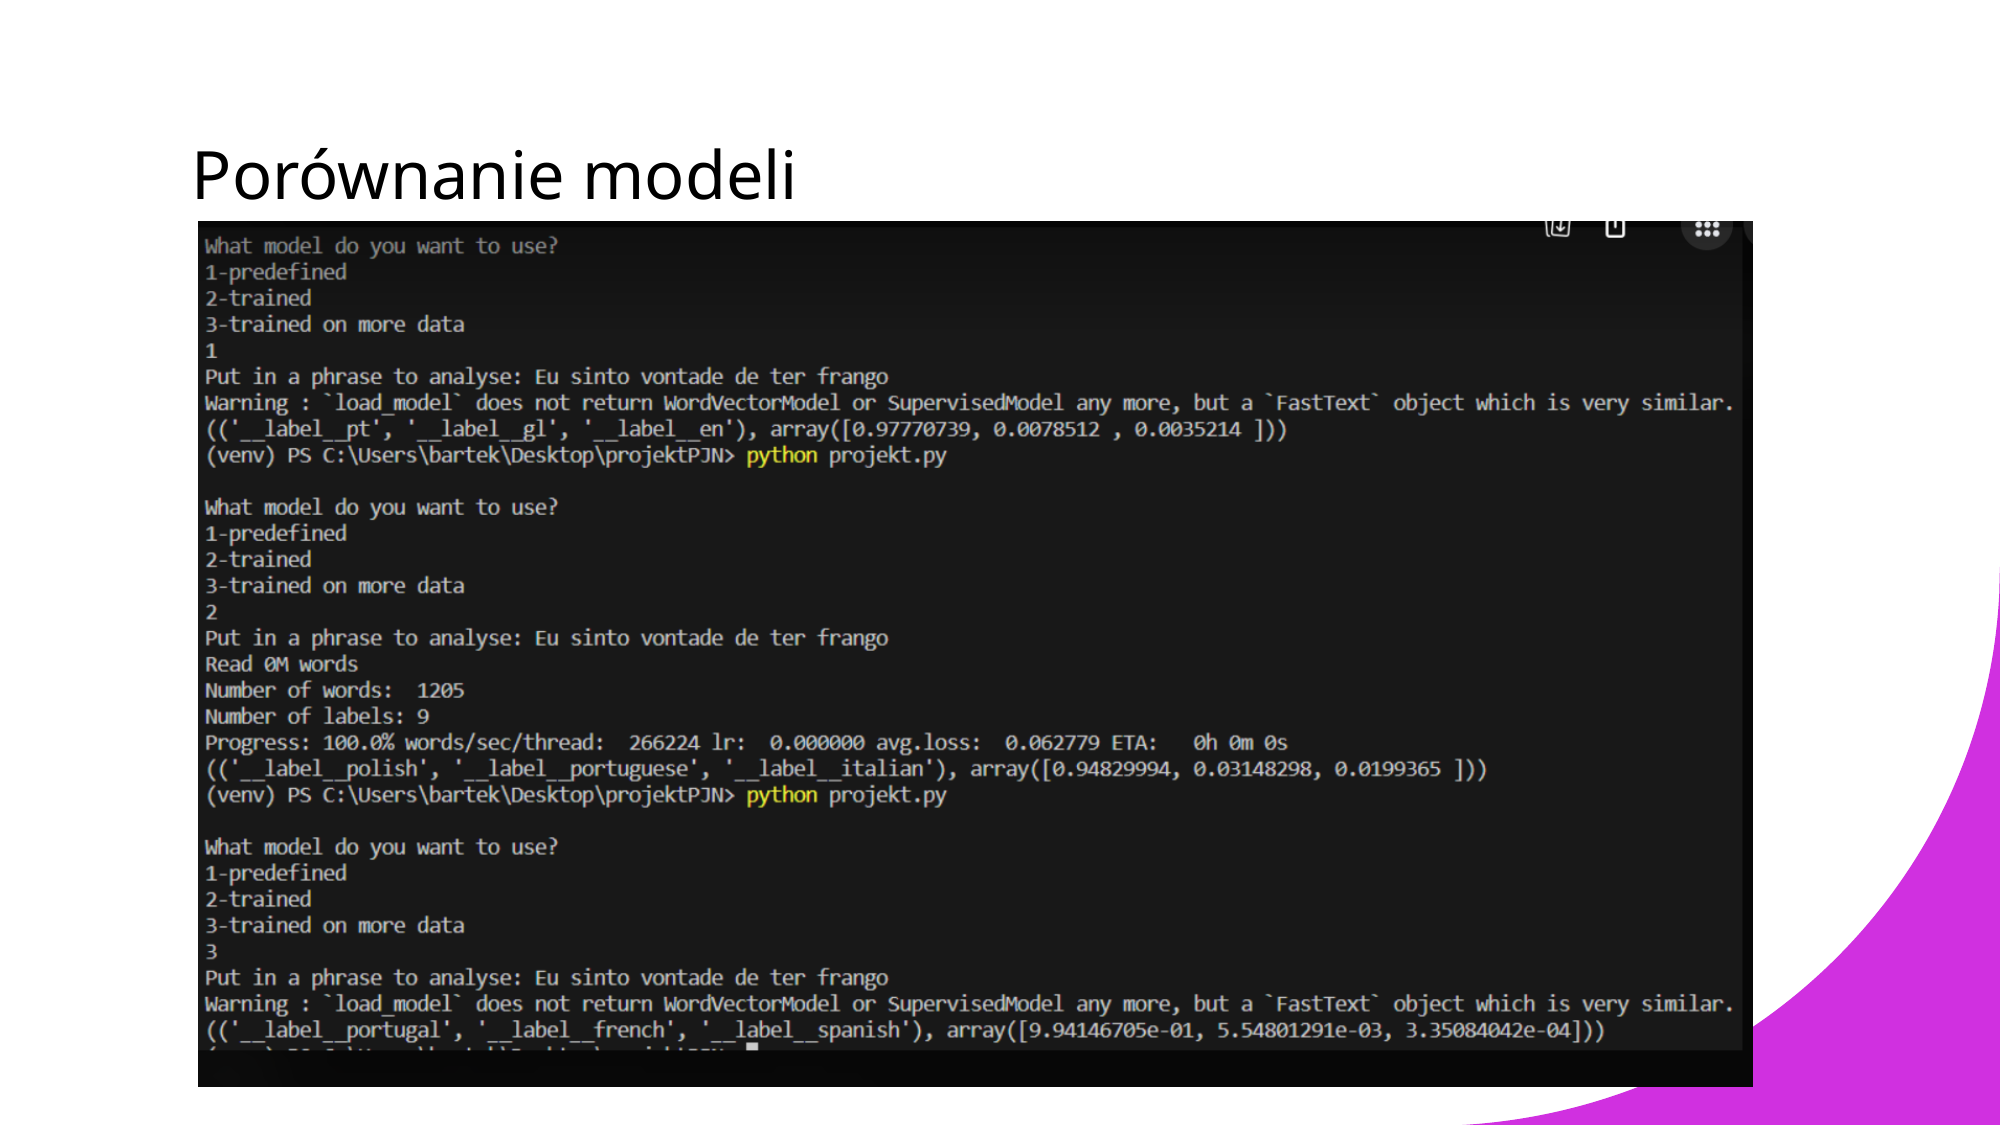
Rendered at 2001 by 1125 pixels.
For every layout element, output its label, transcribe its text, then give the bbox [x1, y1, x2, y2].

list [198, 221, 1753, 1087]
title Porównanie modeli [176, 118, 1809, 221]
